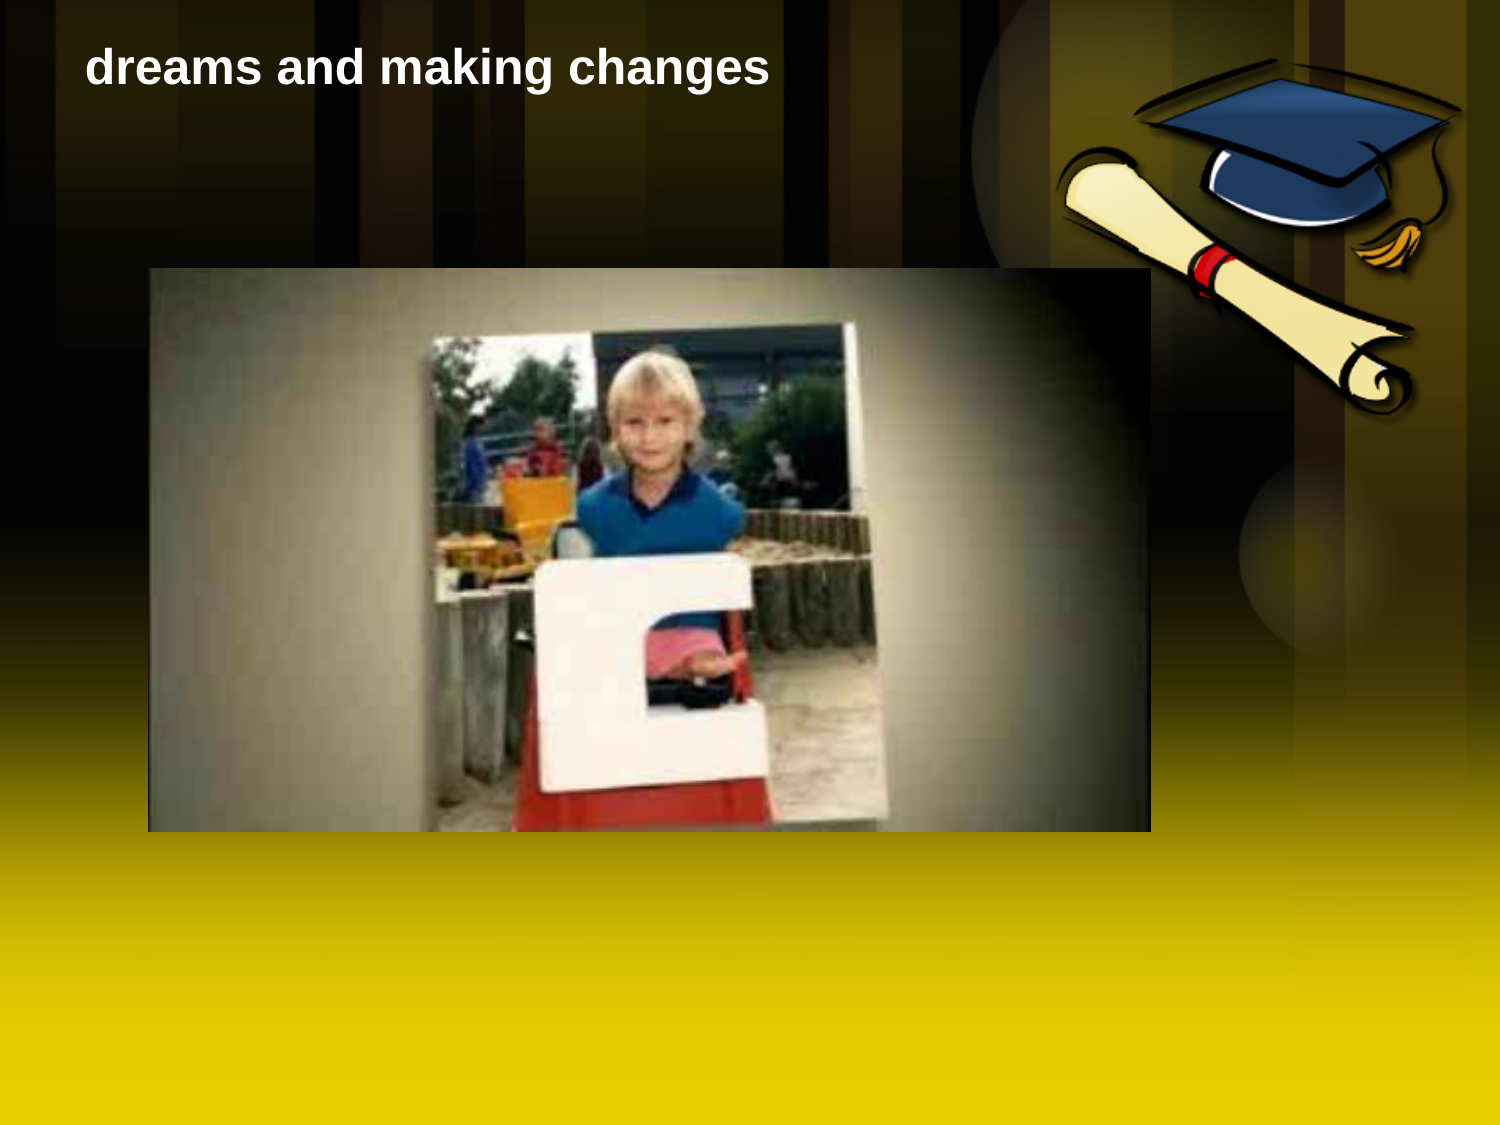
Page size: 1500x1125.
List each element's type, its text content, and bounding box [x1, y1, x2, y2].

title dreams and making changes [70, 23, 1421, 106]
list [147, 267, 1152, 832]
picture [0, 0, 1500, 1125]
